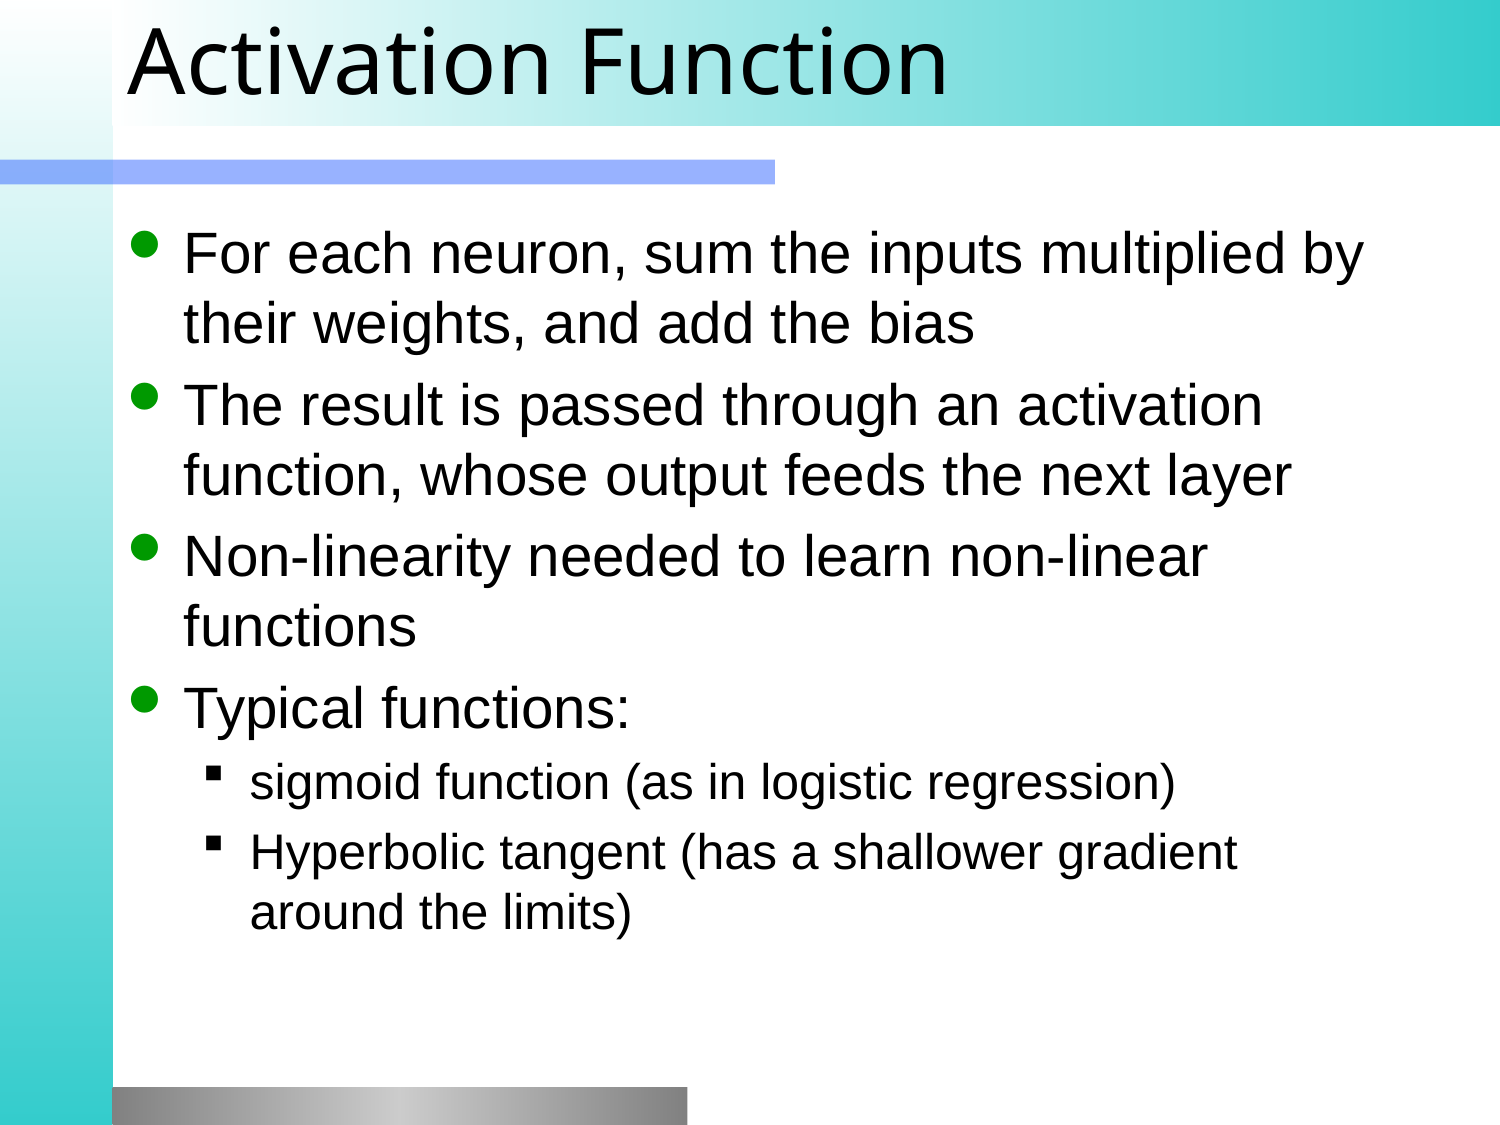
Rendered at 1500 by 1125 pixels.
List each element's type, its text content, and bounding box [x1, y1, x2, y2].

title Activation Function [112, 0, 1500, 121]
list For each neuron, sum the inputs multiplied by their weights, and add the bias The result is passed through an activation function, whose output feeds the next layer Non-linearity needed to learn non-linear functions Typical functions: sigmoid function (as in logistic regression) Hyperbolic tangent (has a shallower gradient around the limits) [112, 207, 1388, 1073]
